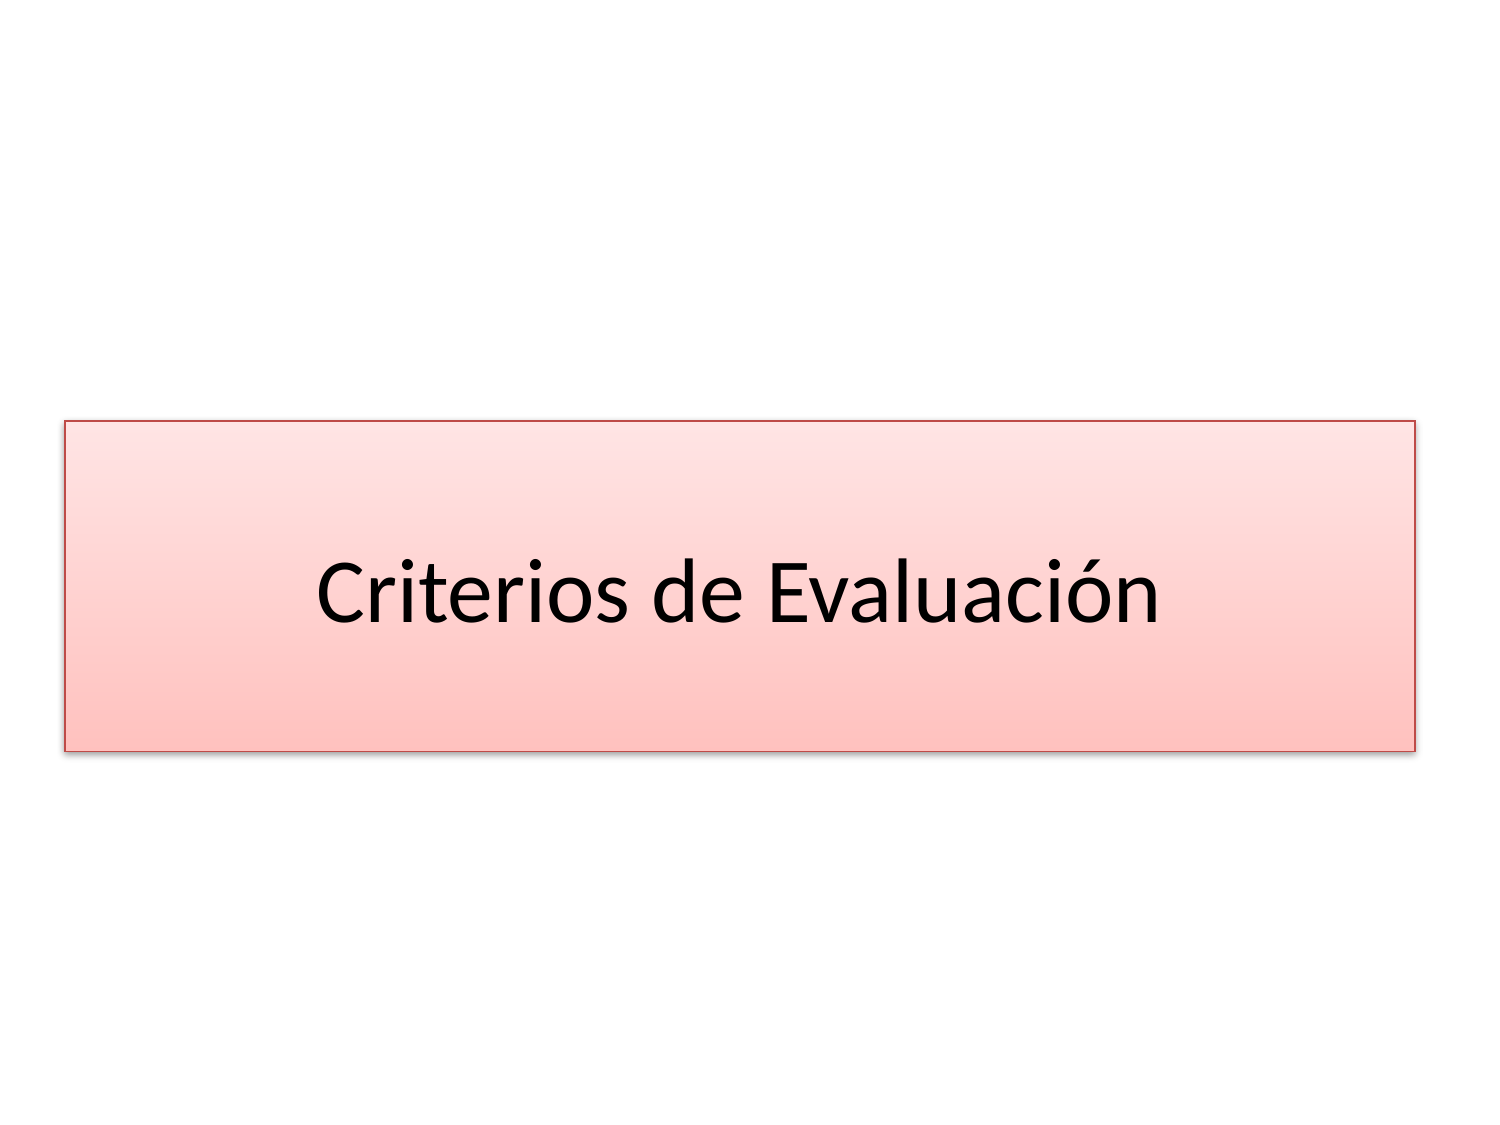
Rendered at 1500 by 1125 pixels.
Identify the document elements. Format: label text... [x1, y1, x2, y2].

title Criterios de Evaluación [64, 420, 1416, 752]
